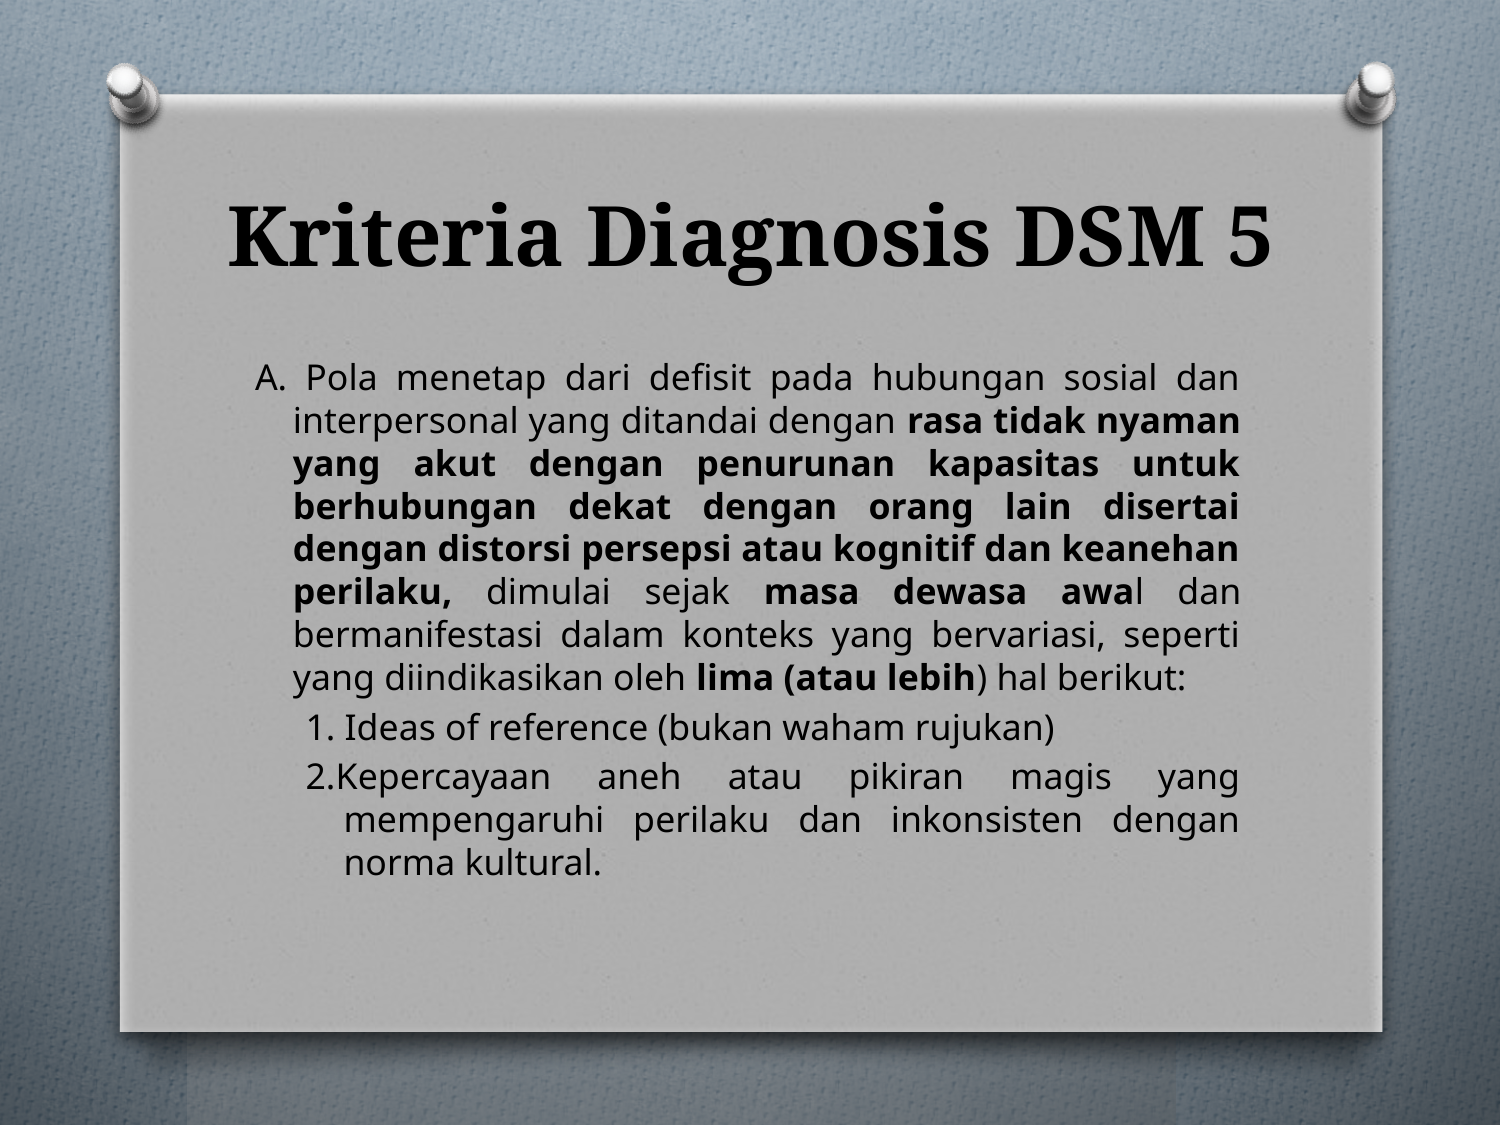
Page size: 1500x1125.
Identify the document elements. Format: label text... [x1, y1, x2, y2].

picture [75, 29, 198, 153]
list A. Pola menetap dari defisit pada hubungan sosial dan interpersonal yang ditandai dengan rasa tidak nyaman yang akut dengan penurunan kapasitas untuk berhubungan dekat dengan orang lain disertai dengan distorsi persepsi atau kognitif dan keanehan perilaku, dimulai sejak masa dewasa awal dan bermanifestasi dalam konteks yang bervariasi, seperti yang diindikasikan oleh lima (atau lebih) hal berikut: 1. Ideas of reference (bukan waham rujukan) 2.Kepercayaan aneh atau pikiran magis yang mempengaruhi perilaku dan inkonsisten dengan norma kultural. [240, 347, 1257, 939]
title Kriteria Diagnosis DSM 5 [179, 134, 1323, 332]
picture [1317, 35, 1439, 156]
